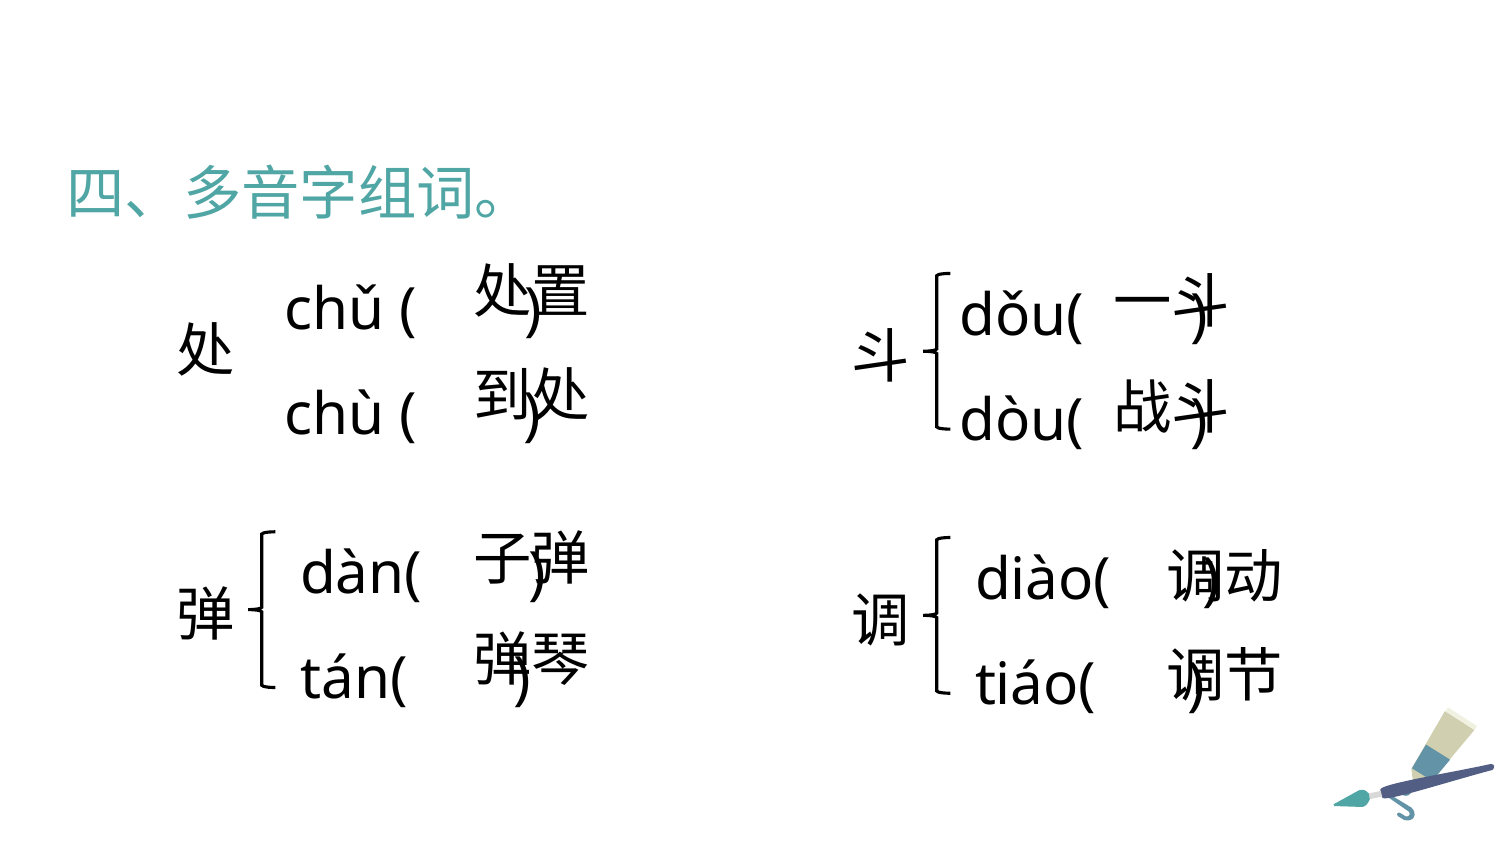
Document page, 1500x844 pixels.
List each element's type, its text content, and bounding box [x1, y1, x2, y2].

text_box 调动 [1151, 531, 1299, 617]
text_box 弹琴 [458, 614, 605, 700]
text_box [1358, 708, 1481, 844]
text_box [923, 536, 945, 695]
text_box 处置 [458, 246, 605, 332]
text_box diào( ) tiáo( ) [945, 498, 1428, 724]
text_box 弹 [161, 569, 256, 655]
text_box 处 [161, 305, 256, 391]
text_box 调节 [1151, 631, 1299, 716]
text_box 调 [836, 575, 931, 661]
text_box 一斗 [1098, 256, 1246, 342]
text_box 到处 [458, 350, 605, 436]
text_box 子弹 [458, 513, 605, 599]
text_box dàn( ) tán( ) [270, 492, 740, 718]
text_box [248, 530, 270, 689]
text_box dǒu( ) dòu( ) [945, 234, 1373, 460]
text_box 四、多音字组词。 [52, 113, 1246, 234]
text_box chǔ ( ) chù ( ) [270, 228, 698, 454]
text_box 斗 [836, 311, 931, 397]
text_box 战斗 [1098, 362, 1246, 448]
text_box [923, 272, 945, 430]
